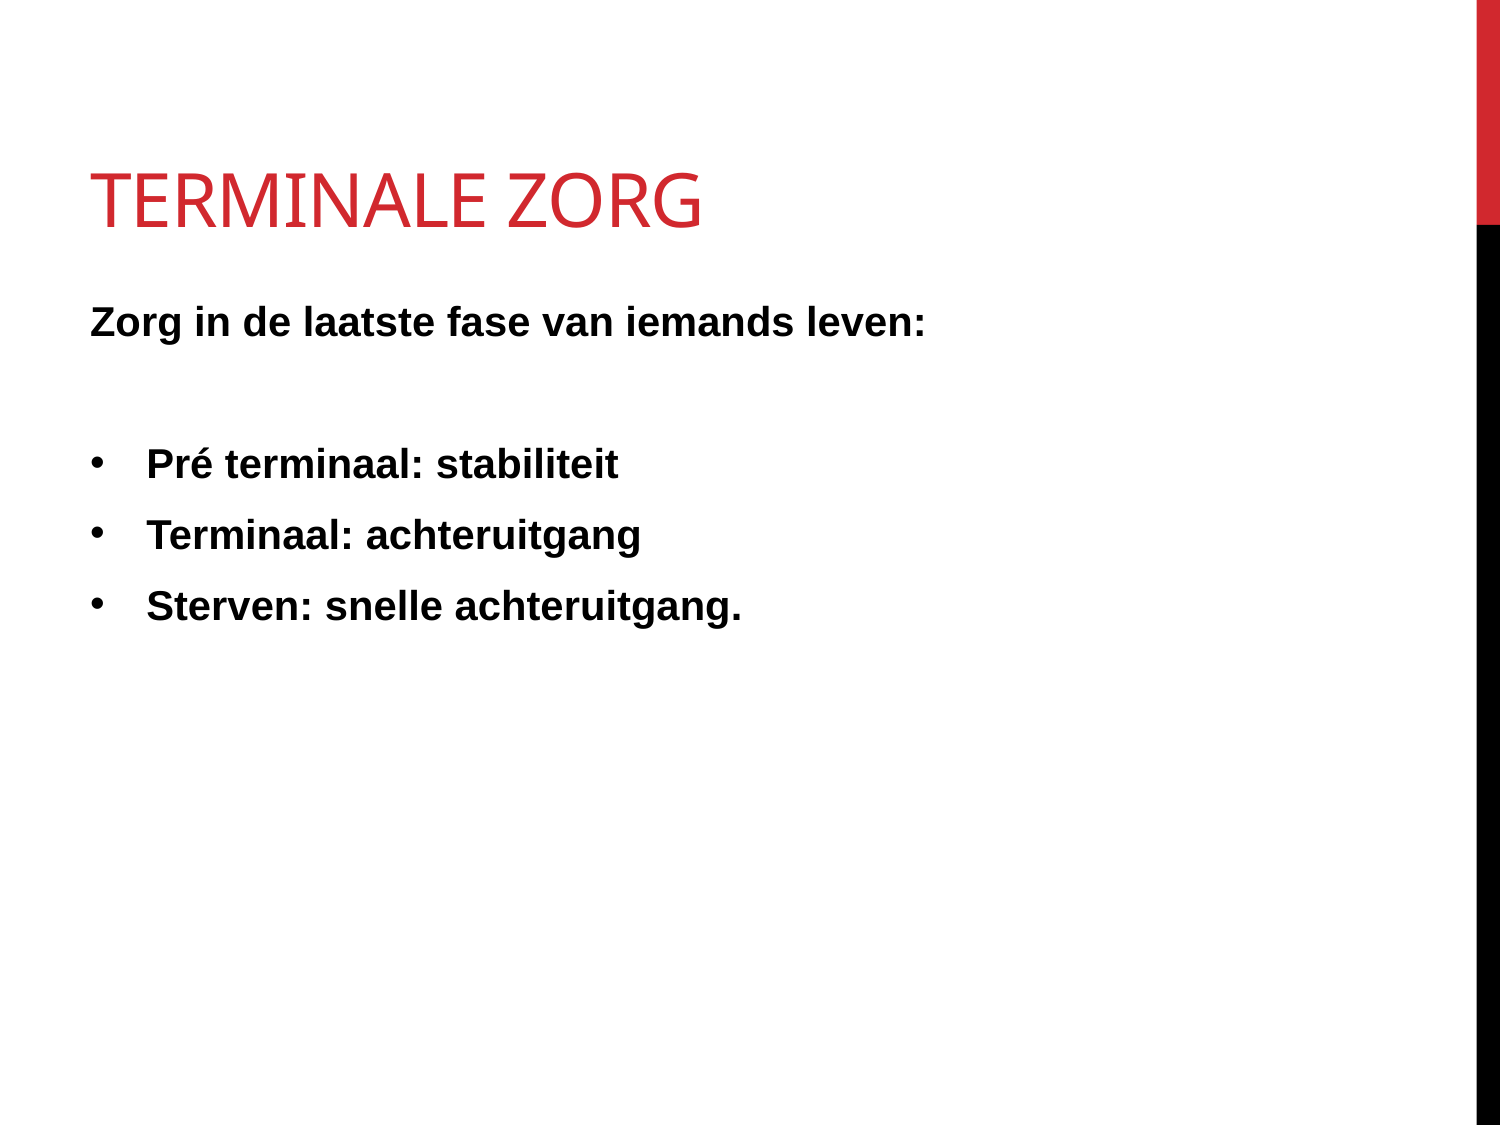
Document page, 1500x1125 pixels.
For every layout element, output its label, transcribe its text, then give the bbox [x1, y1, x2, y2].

title Terminale zorg [75, 25, 1025, 250]
list Zorg in de laatste fase van iemands leven: Pré terminaal: stabiliteit Terminaal: achteruitgang Sterven: snelle achteruitgang. [75, 287, 1325, 1005]
